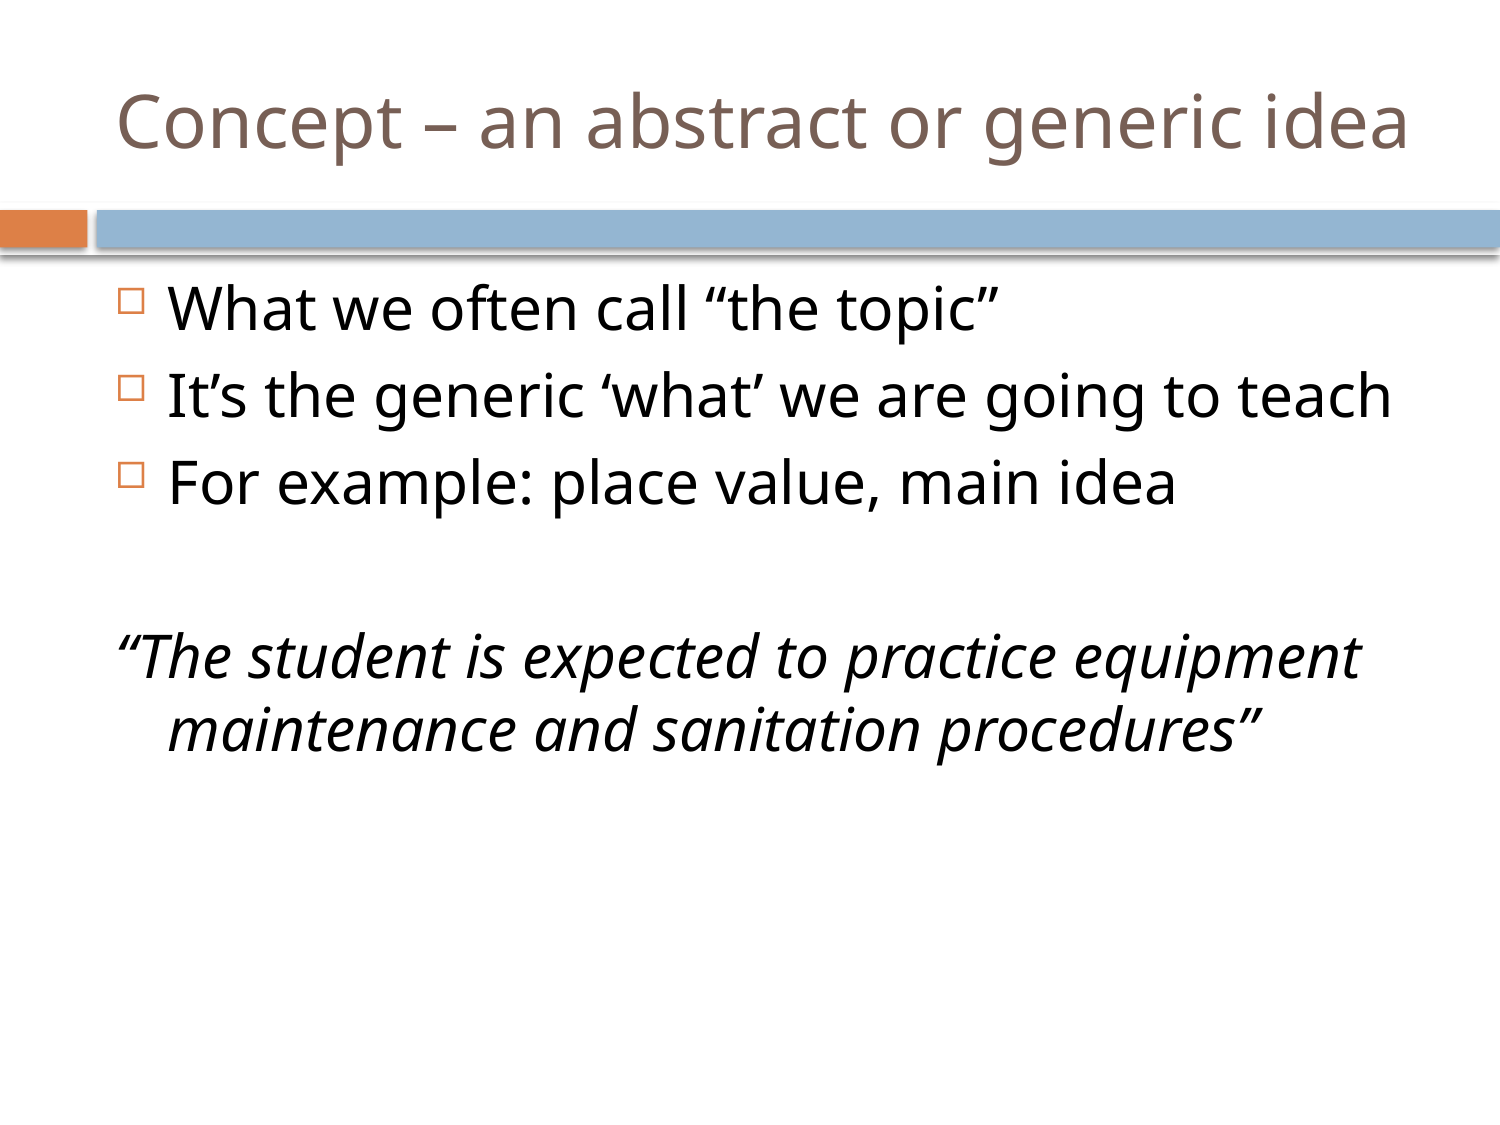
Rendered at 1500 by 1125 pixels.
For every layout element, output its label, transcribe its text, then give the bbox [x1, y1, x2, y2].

title Concept – an abstract or generic idea [100, 37, 1438, 200]
list What we often call “the topic” It’s the generic ‘what’ we are going to teach For example: place value, main idea “The student is expected to practice equipment maintenance and sanitation procedures” [100, 262, 1438, 1000]
